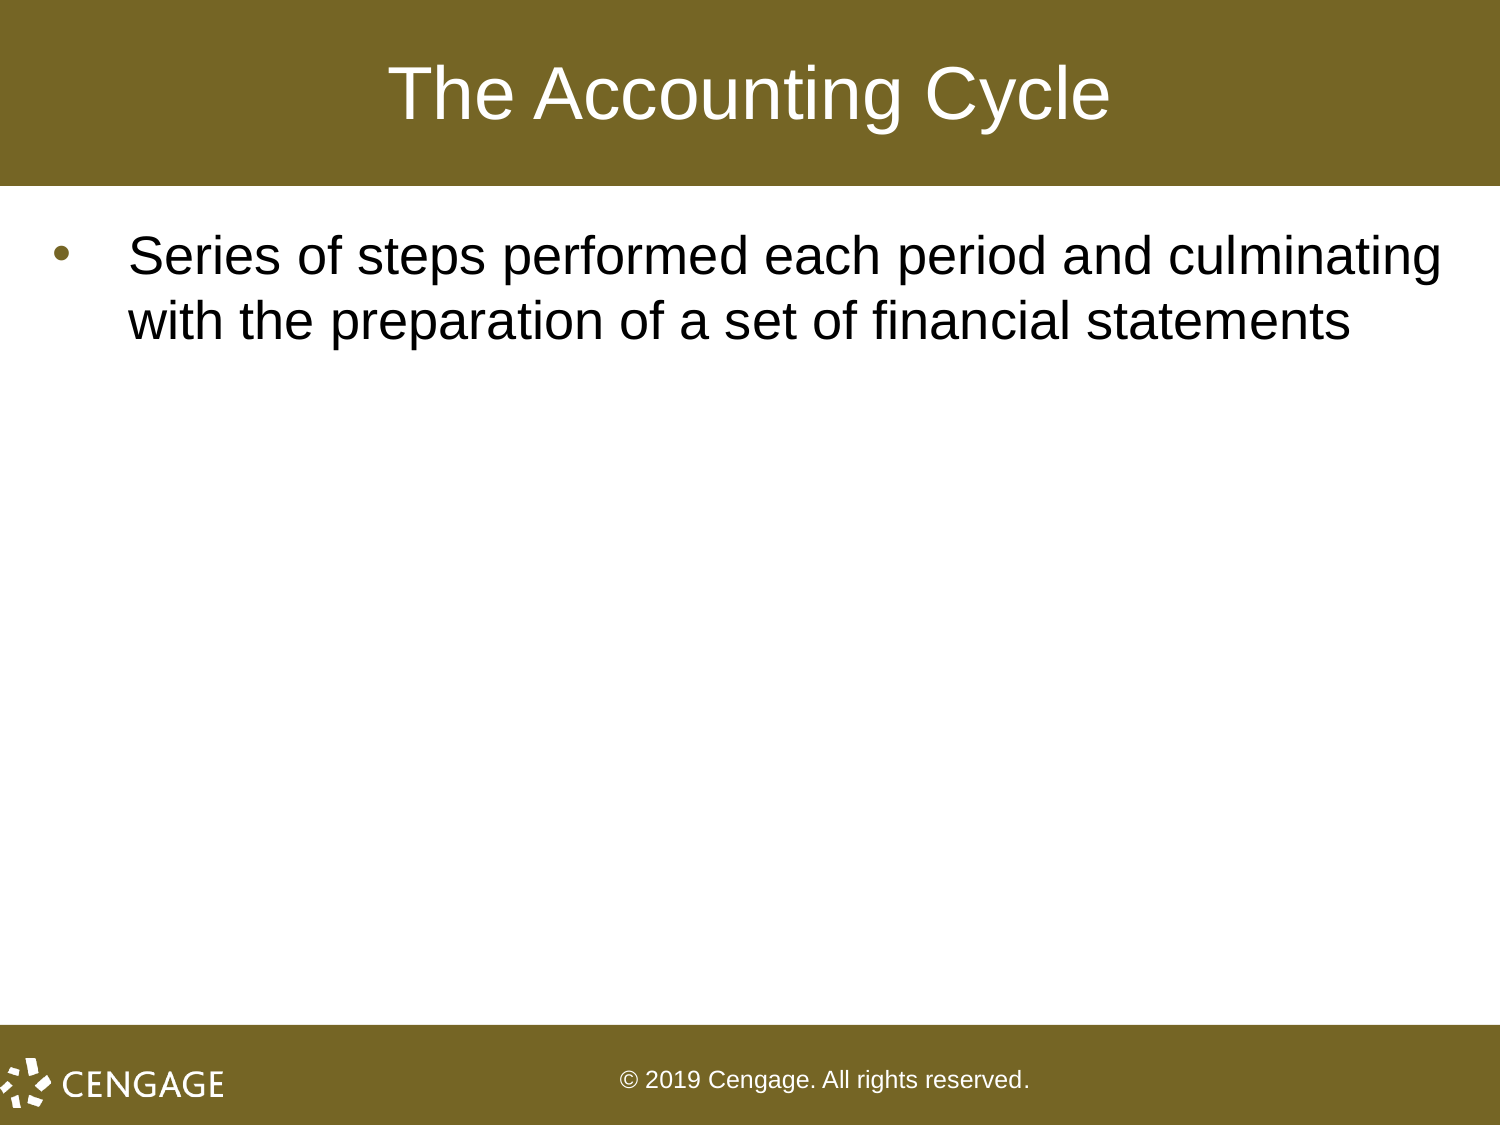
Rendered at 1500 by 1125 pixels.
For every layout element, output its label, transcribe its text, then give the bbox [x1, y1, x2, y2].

picture [0, 1058, 223, 1108]
title The Accounting Cycle [7, 4, 1493, 175]
list Series of steps performed each period and culminating with the preparation of a set of financial statements [37, 212, 1475, 1005]
